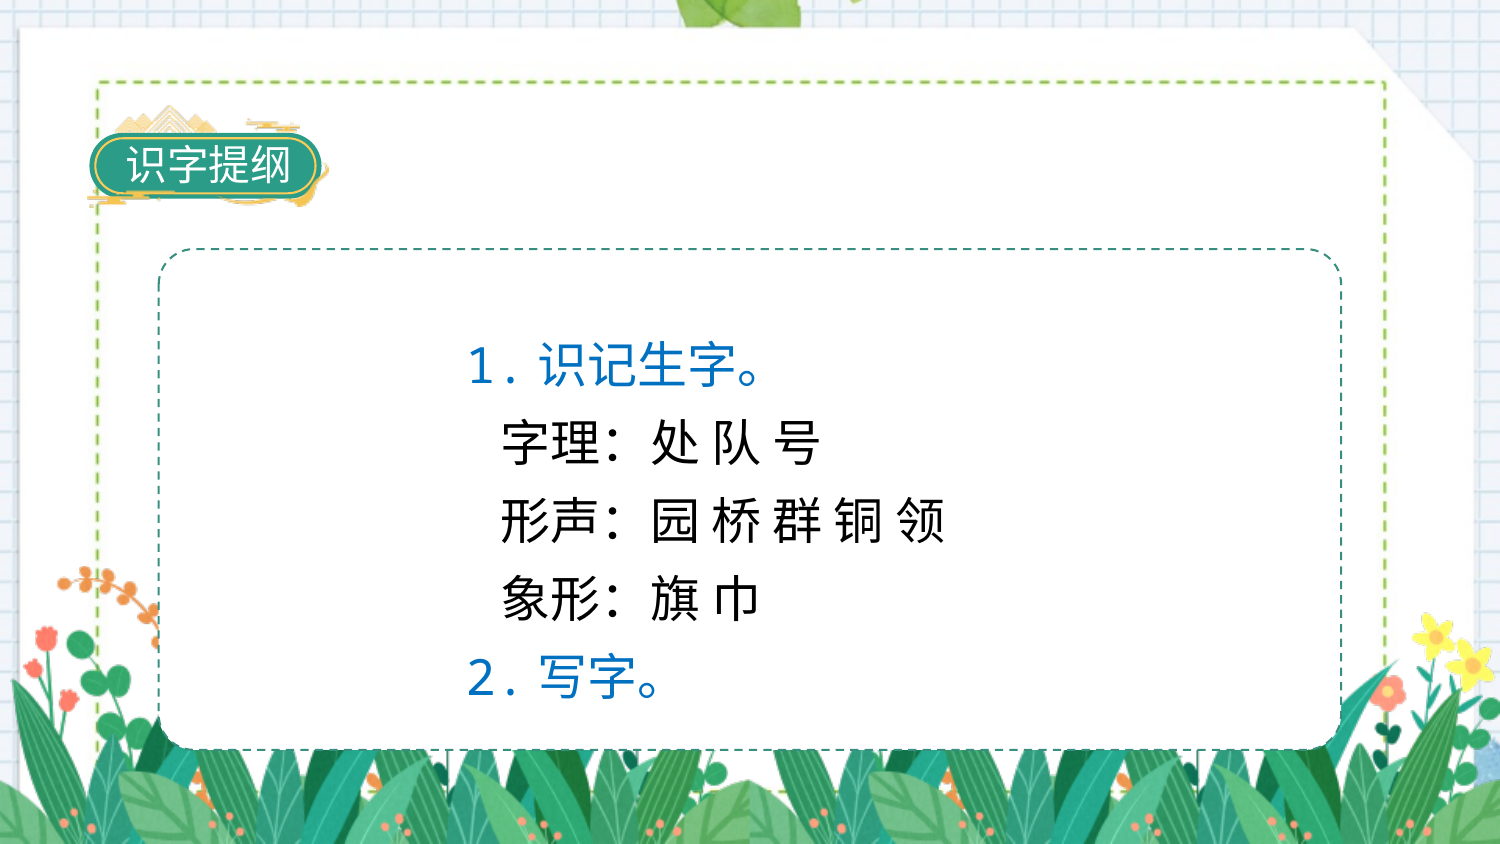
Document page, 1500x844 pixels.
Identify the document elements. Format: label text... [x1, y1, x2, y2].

text_box 1.识记生字。 字理：处 队 号 形声：园 桥 群 铜 领 象形：旗 巾 2.写字。 [450, 308, 1054, 566]
text_box [157, 248, 1343, 566]
picture [0, 0, 1500, 844]
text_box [87, 105, 329, 208]
